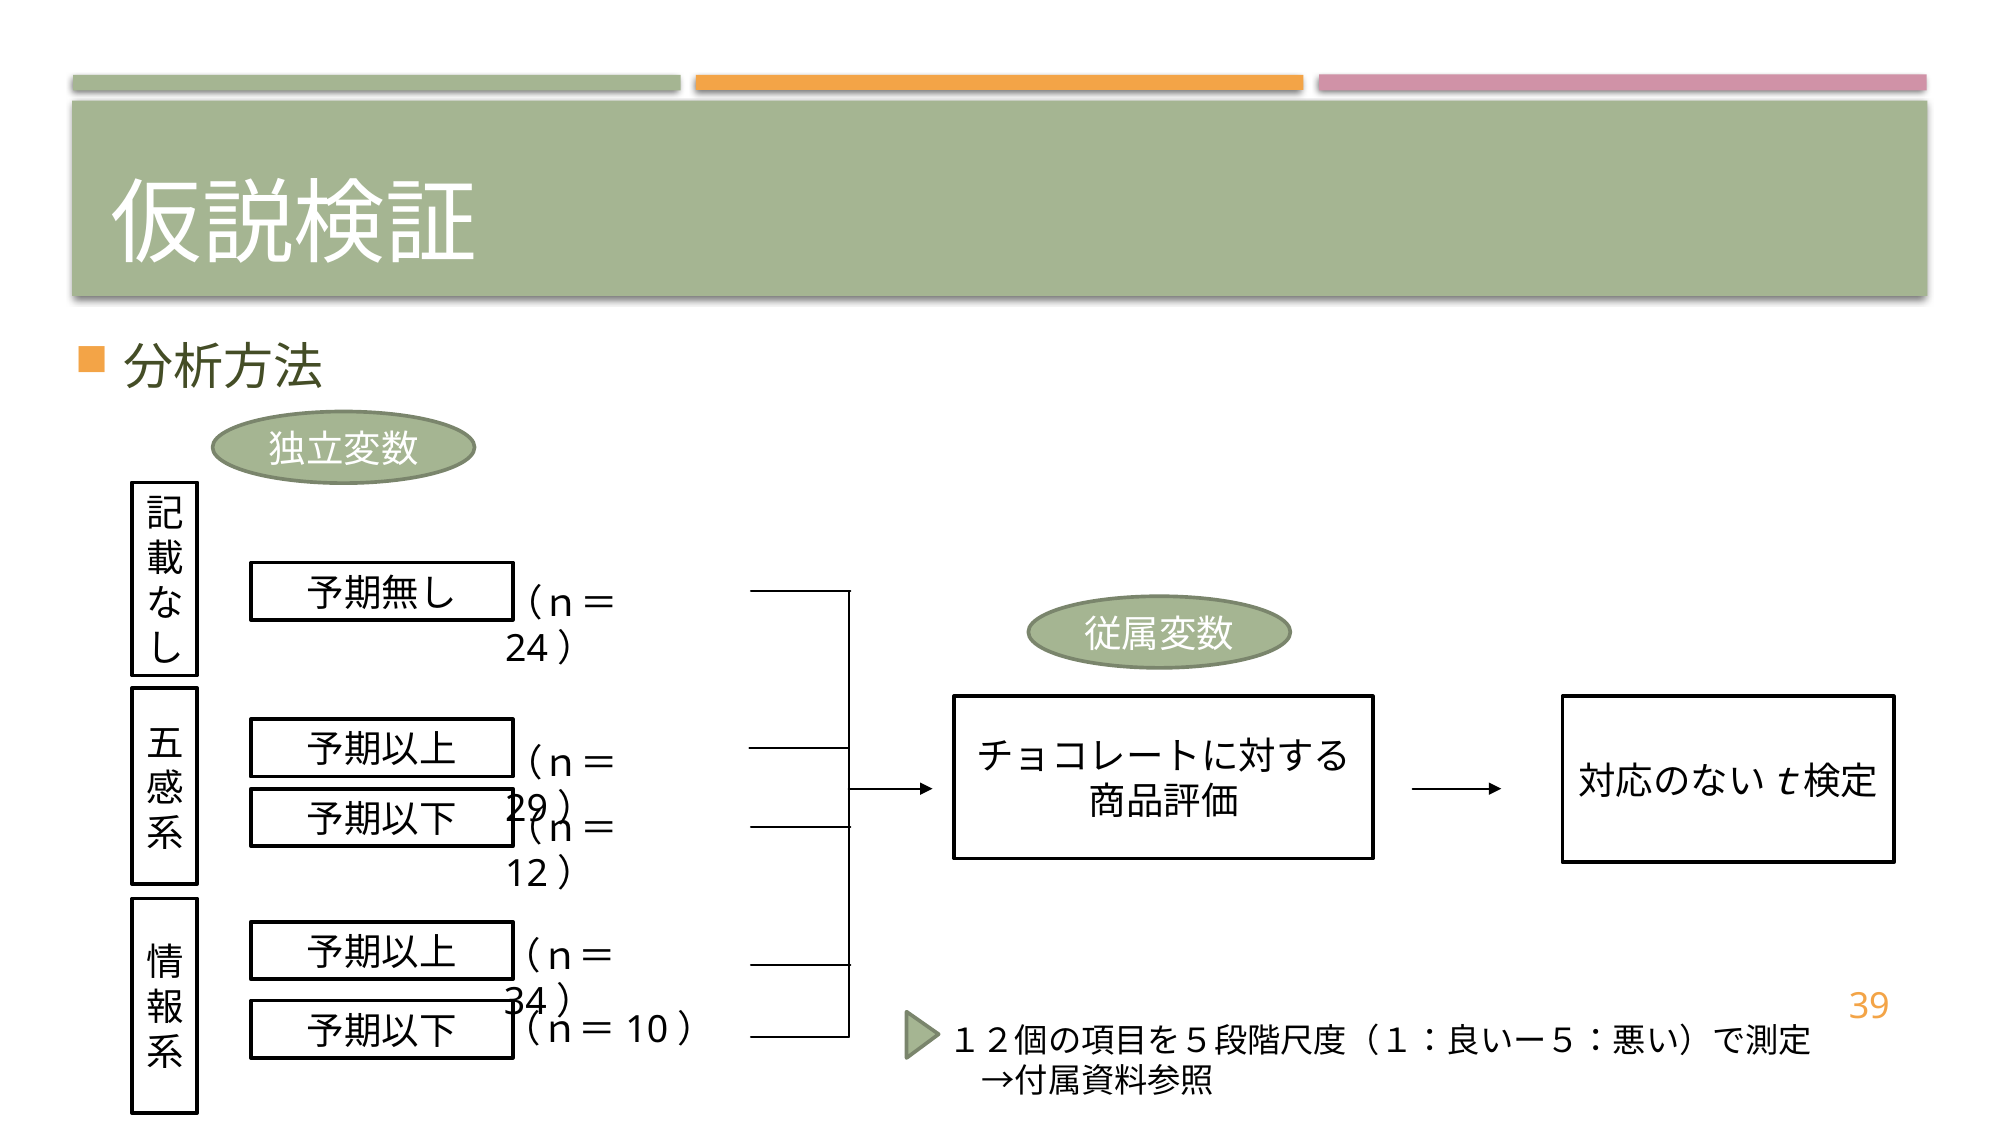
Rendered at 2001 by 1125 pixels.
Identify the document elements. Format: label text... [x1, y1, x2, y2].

text_box 独立変数 [210, 409, 477, 485]
text_box 予期無し [249, 561, 515, 622]
text_box 情報系 [130, 897, 199, 1115]
text_box 従属変数 [1026, 594, 1293, 670]
text_box （ｎ＝12） [490, 796, 726, 901]
title 仮説検証 [95, 115, 1905, 282]
slide_number 39 [1732, 977, 1905, 1037]
text_box [904, 1010, 933, 1060]
text_box （ｎ＝10） [489, 997, 744, 1058]
text_box 予期以下 [249, 787, 490, 848]
text_box 対応のないｔ検定 [1561, 694, 1896, 864]
text_box （ｎ＝29） [490, 731, 724, 796]
text_box 記載なし [130, 481, 199, 677]
text_box （ｎ＝34） [489, 924, 724, 997]
text_box （ｎ＝24） [490, 571, 726, 677]
text_box １２個の項目を５段階尺度（１：良いー５：悪い）で測定 →付属資料参照 [933, 1011, 1854, 1107]
text_box 五感系 [130, 686, 199, 886]
text_box 予期以上 [249, 920, 515, 981]
text_box 予期以下 [249, 999, 515, 1060]
text_box チョコレートに対する 商品評価 [952, 694, 1375, 860]
text_box 予期以上 [249, 717, 515, 778]
list 分析方法 [58, 327, 1869, 931]
